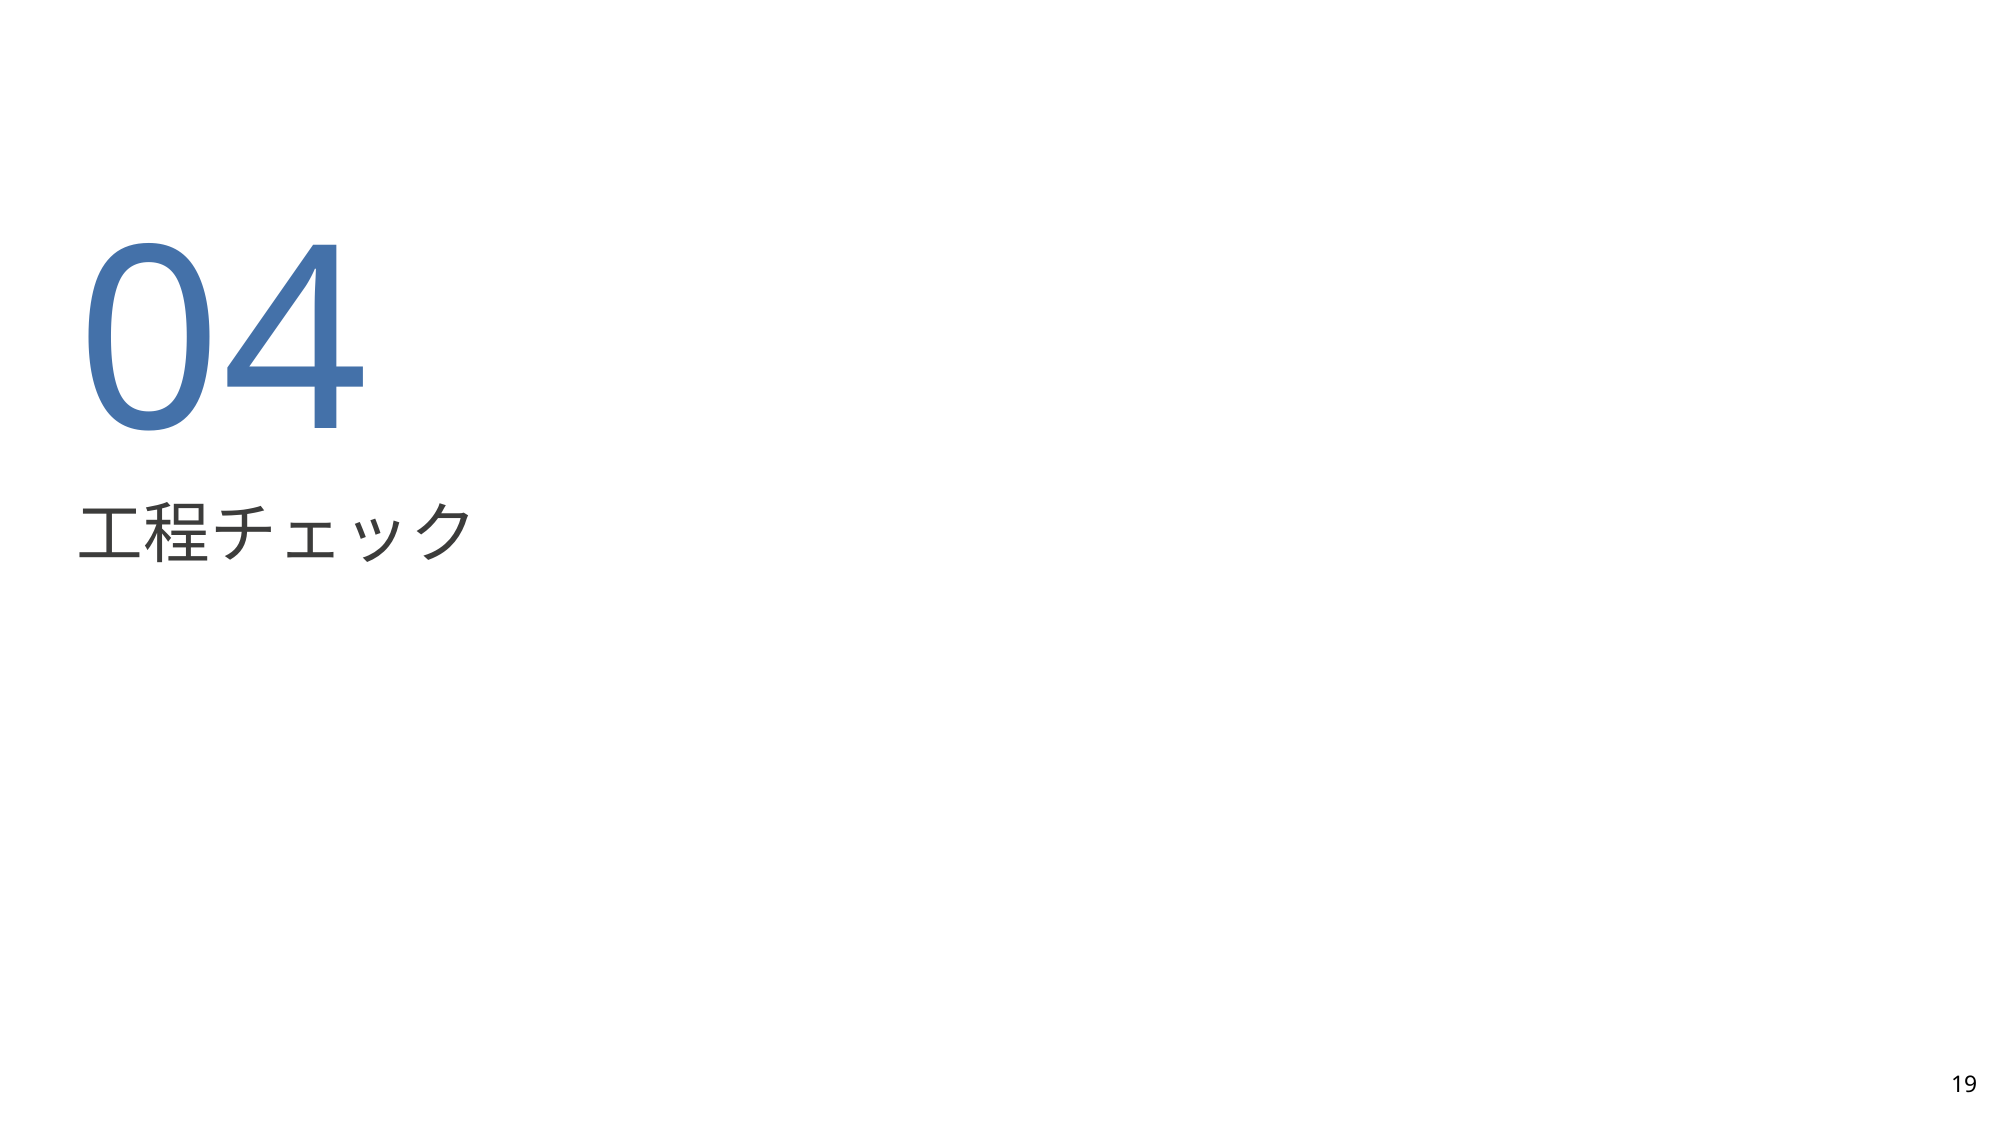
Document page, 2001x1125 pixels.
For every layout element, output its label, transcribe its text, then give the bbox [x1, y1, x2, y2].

list 04 [0, 0, 542, 480]
title 工程チェック [76, 499, 974, 589]
